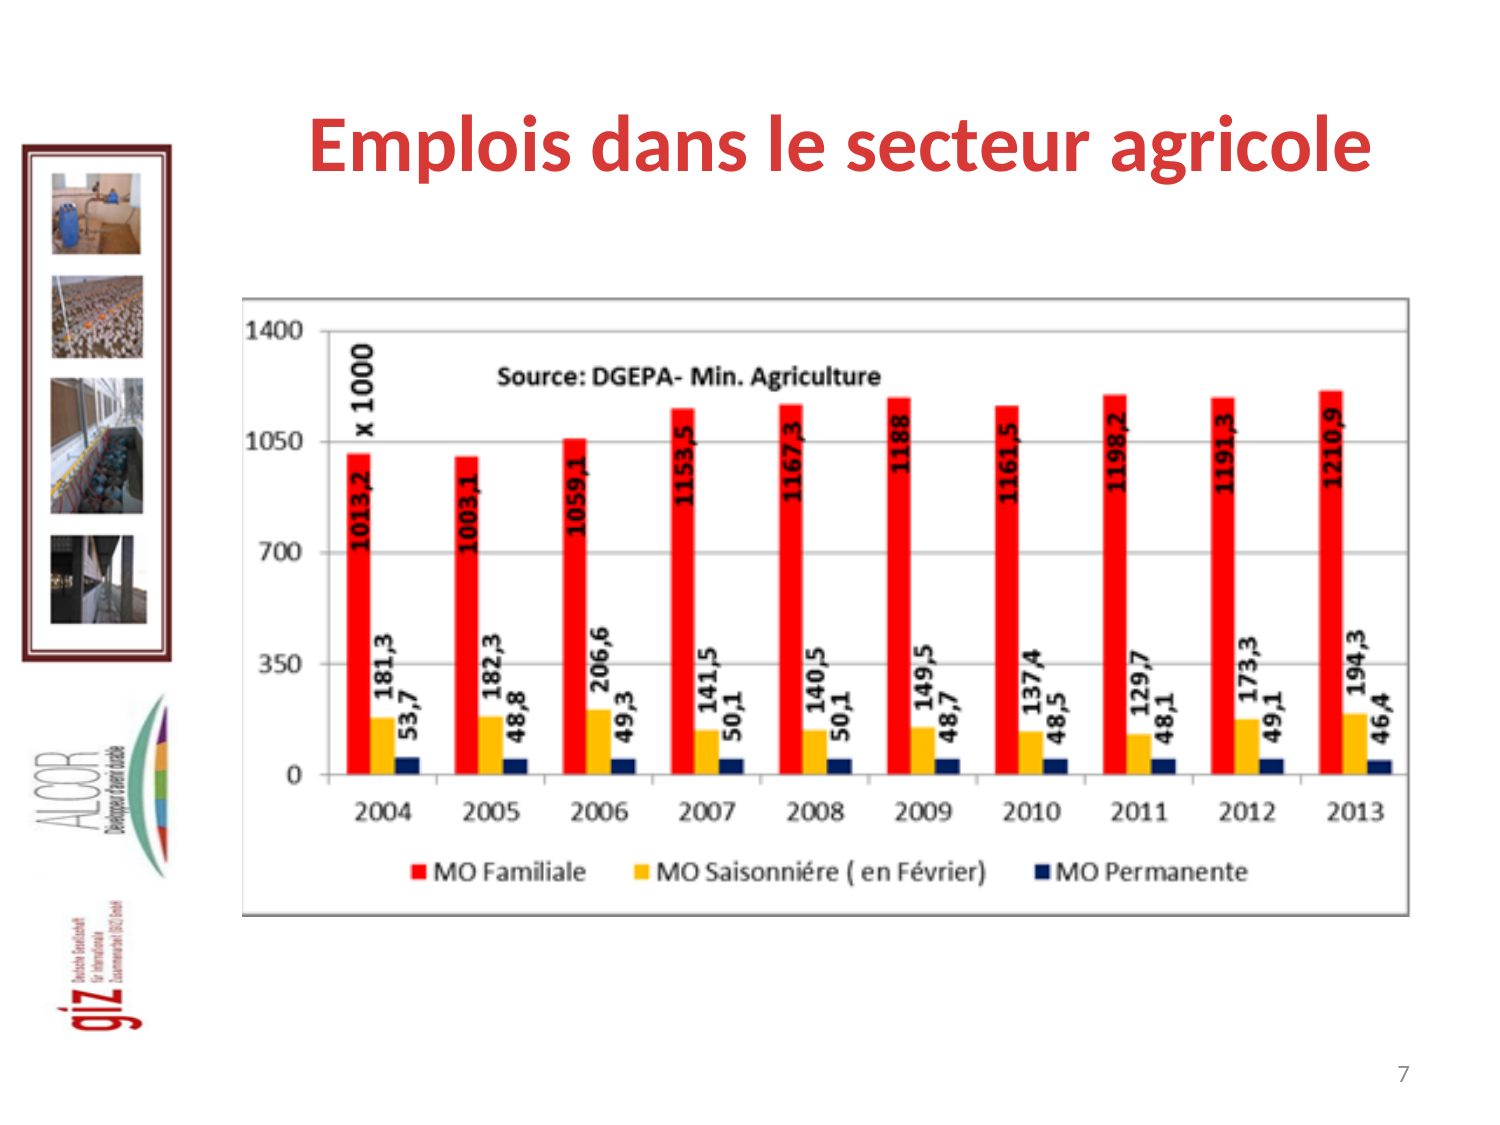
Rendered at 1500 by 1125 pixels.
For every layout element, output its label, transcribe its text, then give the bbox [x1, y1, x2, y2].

picture [17, 136, 186, 1047]
slide_number 7 [1074, 1042, 1425, 1103]
title Emplois dans le secteur agricole [277, 45, 1425, 233]
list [241, 296, 1415, 918]
